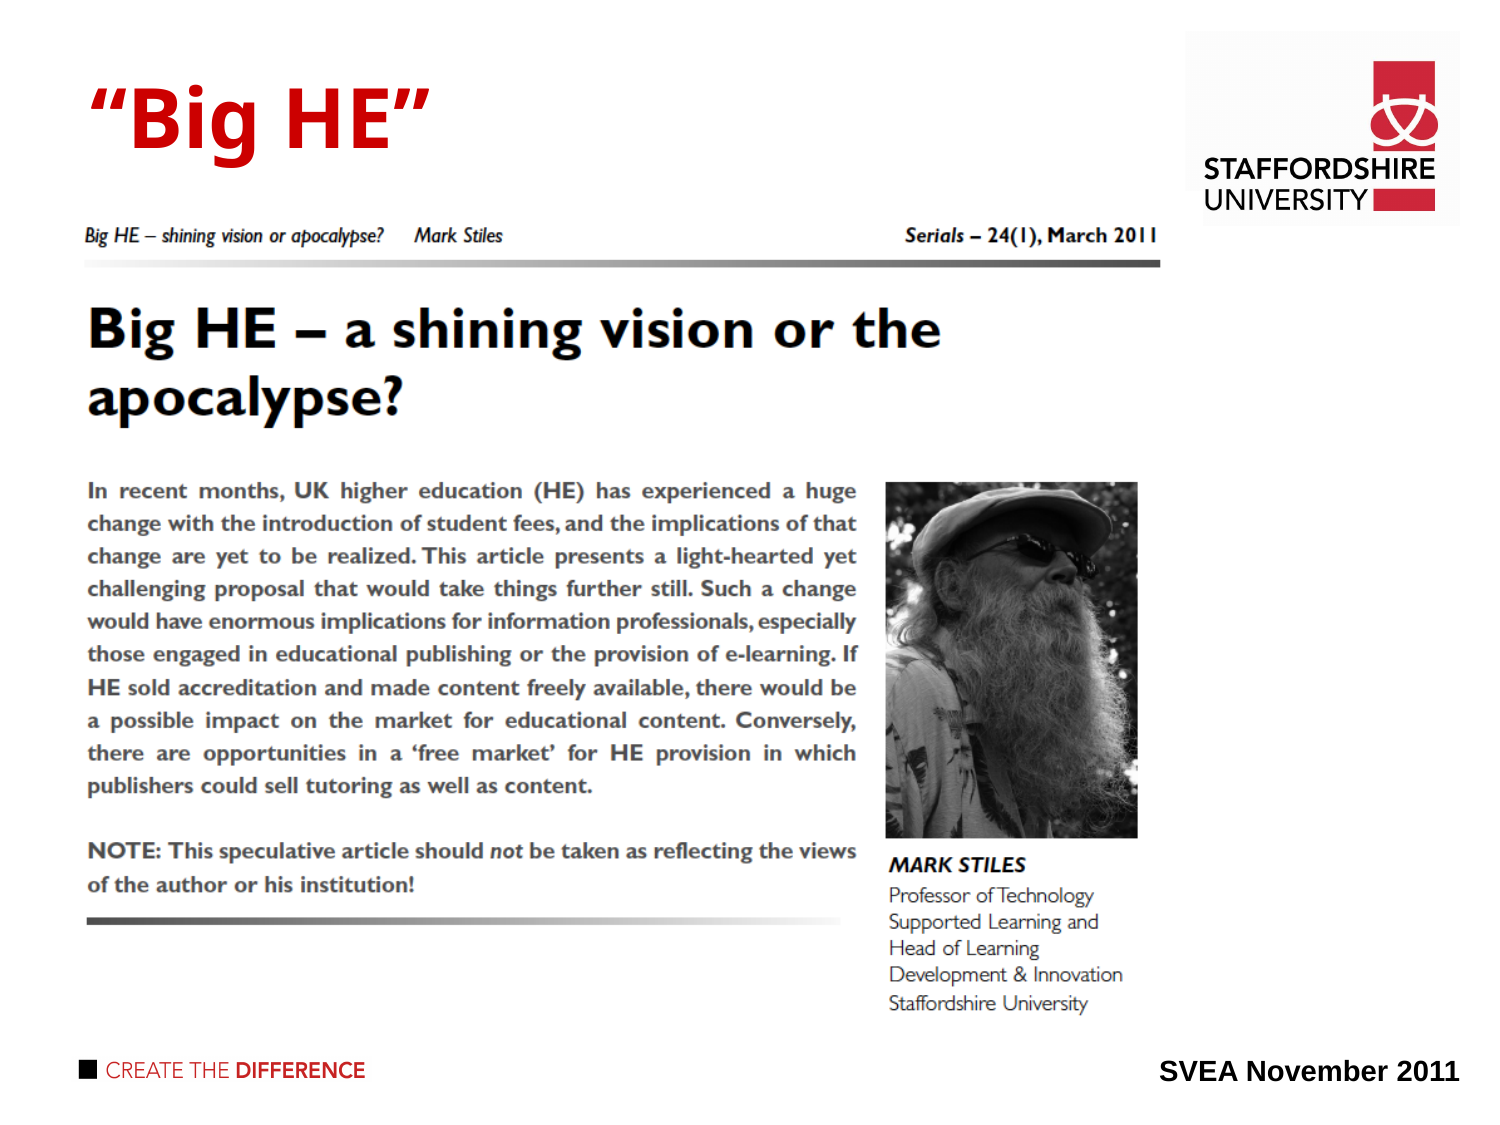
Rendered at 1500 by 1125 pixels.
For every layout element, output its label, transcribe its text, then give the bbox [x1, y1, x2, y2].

title “Big HE” [75, 45, 1425, 233]
picture [1185, 31, 1460, 226]
text_box SVEA November 2011 [1114, 1044, 1476, 1098]
picture [71, 1056, 372, 1082]
picture [48, 191, 1203, 1033]
